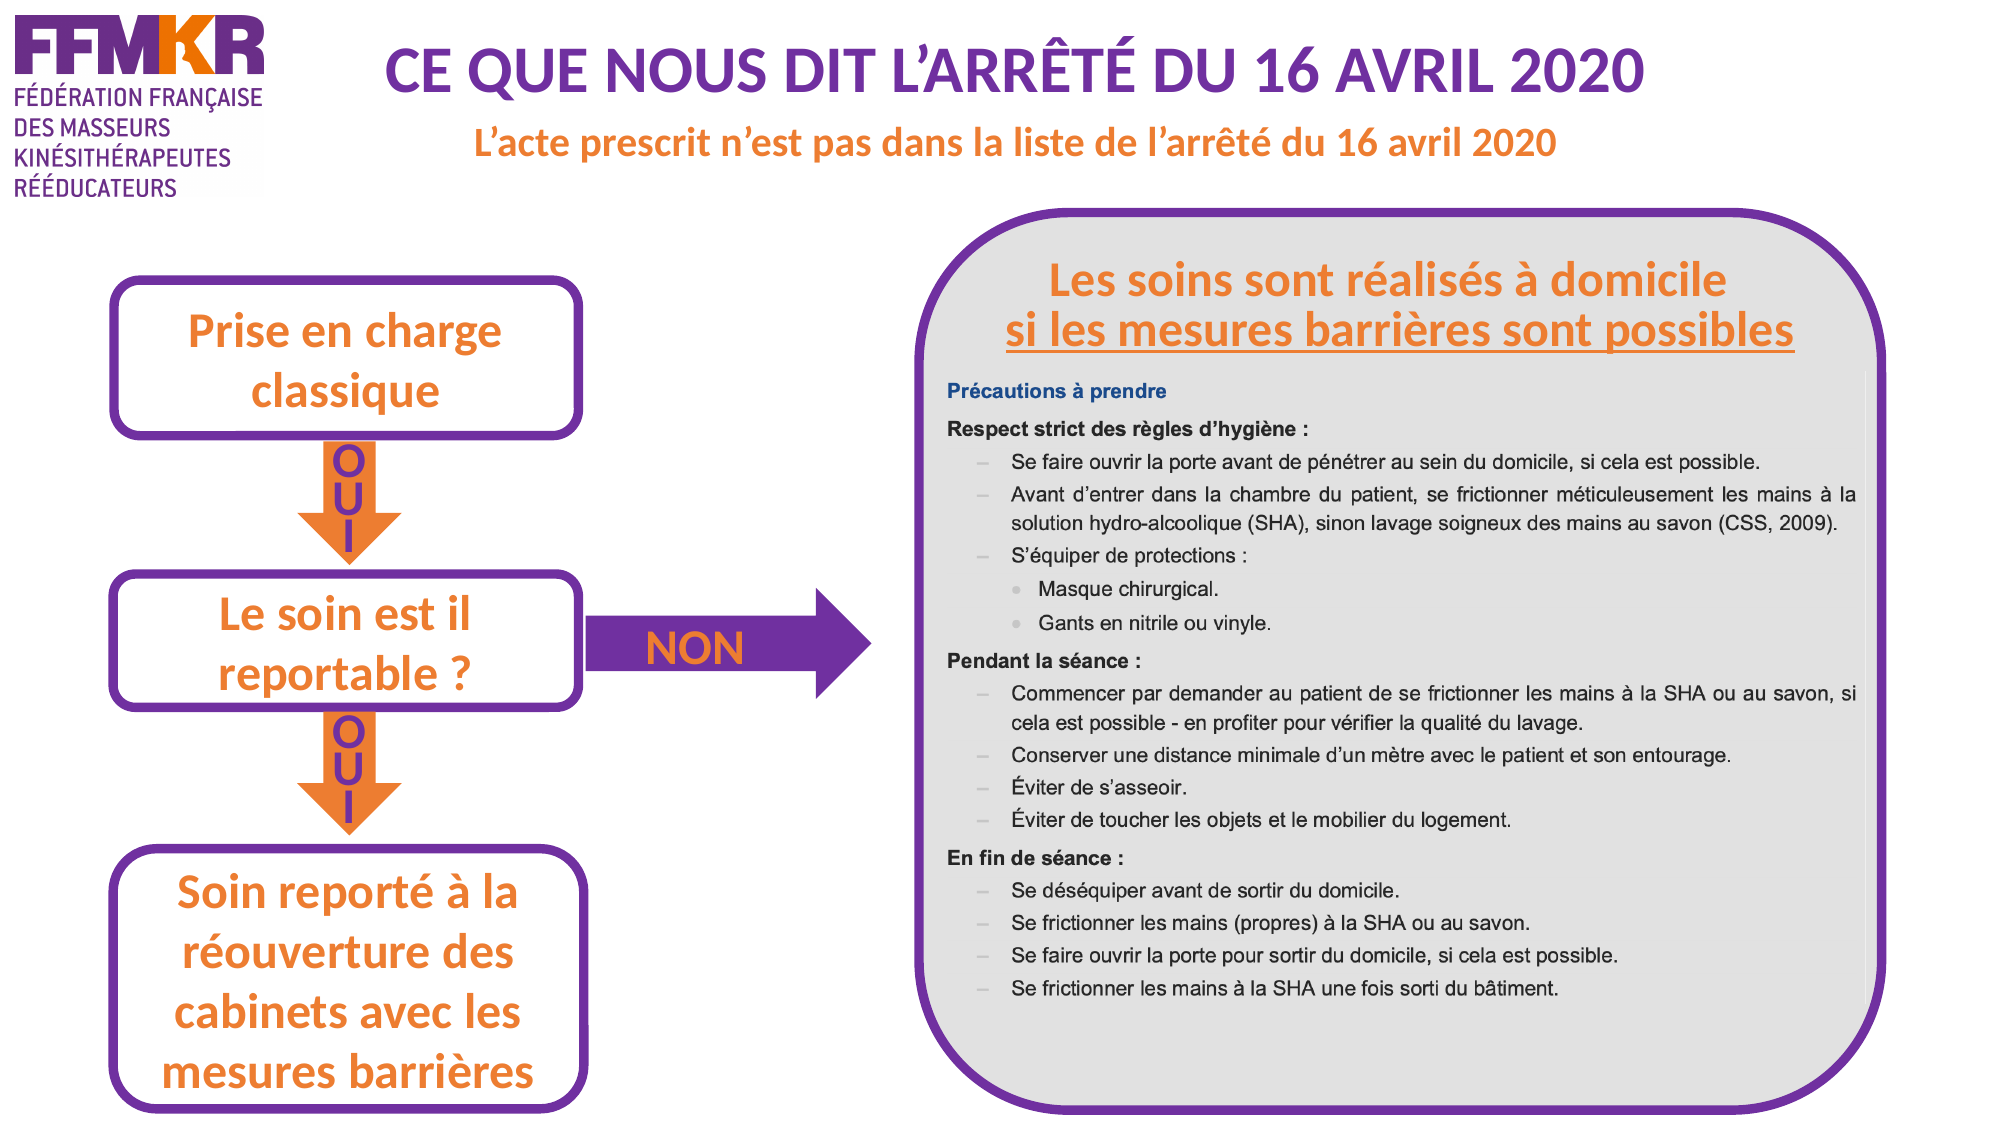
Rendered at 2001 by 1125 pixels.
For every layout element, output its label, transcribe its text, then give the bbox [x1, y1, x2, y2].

text_box Prise en charge classique [113, 279, 580, 437]
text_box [585, 587, 872, 699]
text_box Soin reporté à la réouverture des cabinets avec les mesures barrières [112, 847, 585, 1110]
text_box L’acte prescrit n’est pas dans la liste de l’arrêté du 16 avril 2020 [305, 22, 1726, 190]
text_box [282, 705, 417, 853]
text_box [282, 434, 417, 583]
picture [15, 15, 264, 197]
text_box Les soins sont réalisés à domicile si les mesures barrières sont possibles [917, 211, 1883, 1112]
picture [939, 371, 1866, 1004]
text_box Le soin est il reportable ? [112, 572, 580, 709]
